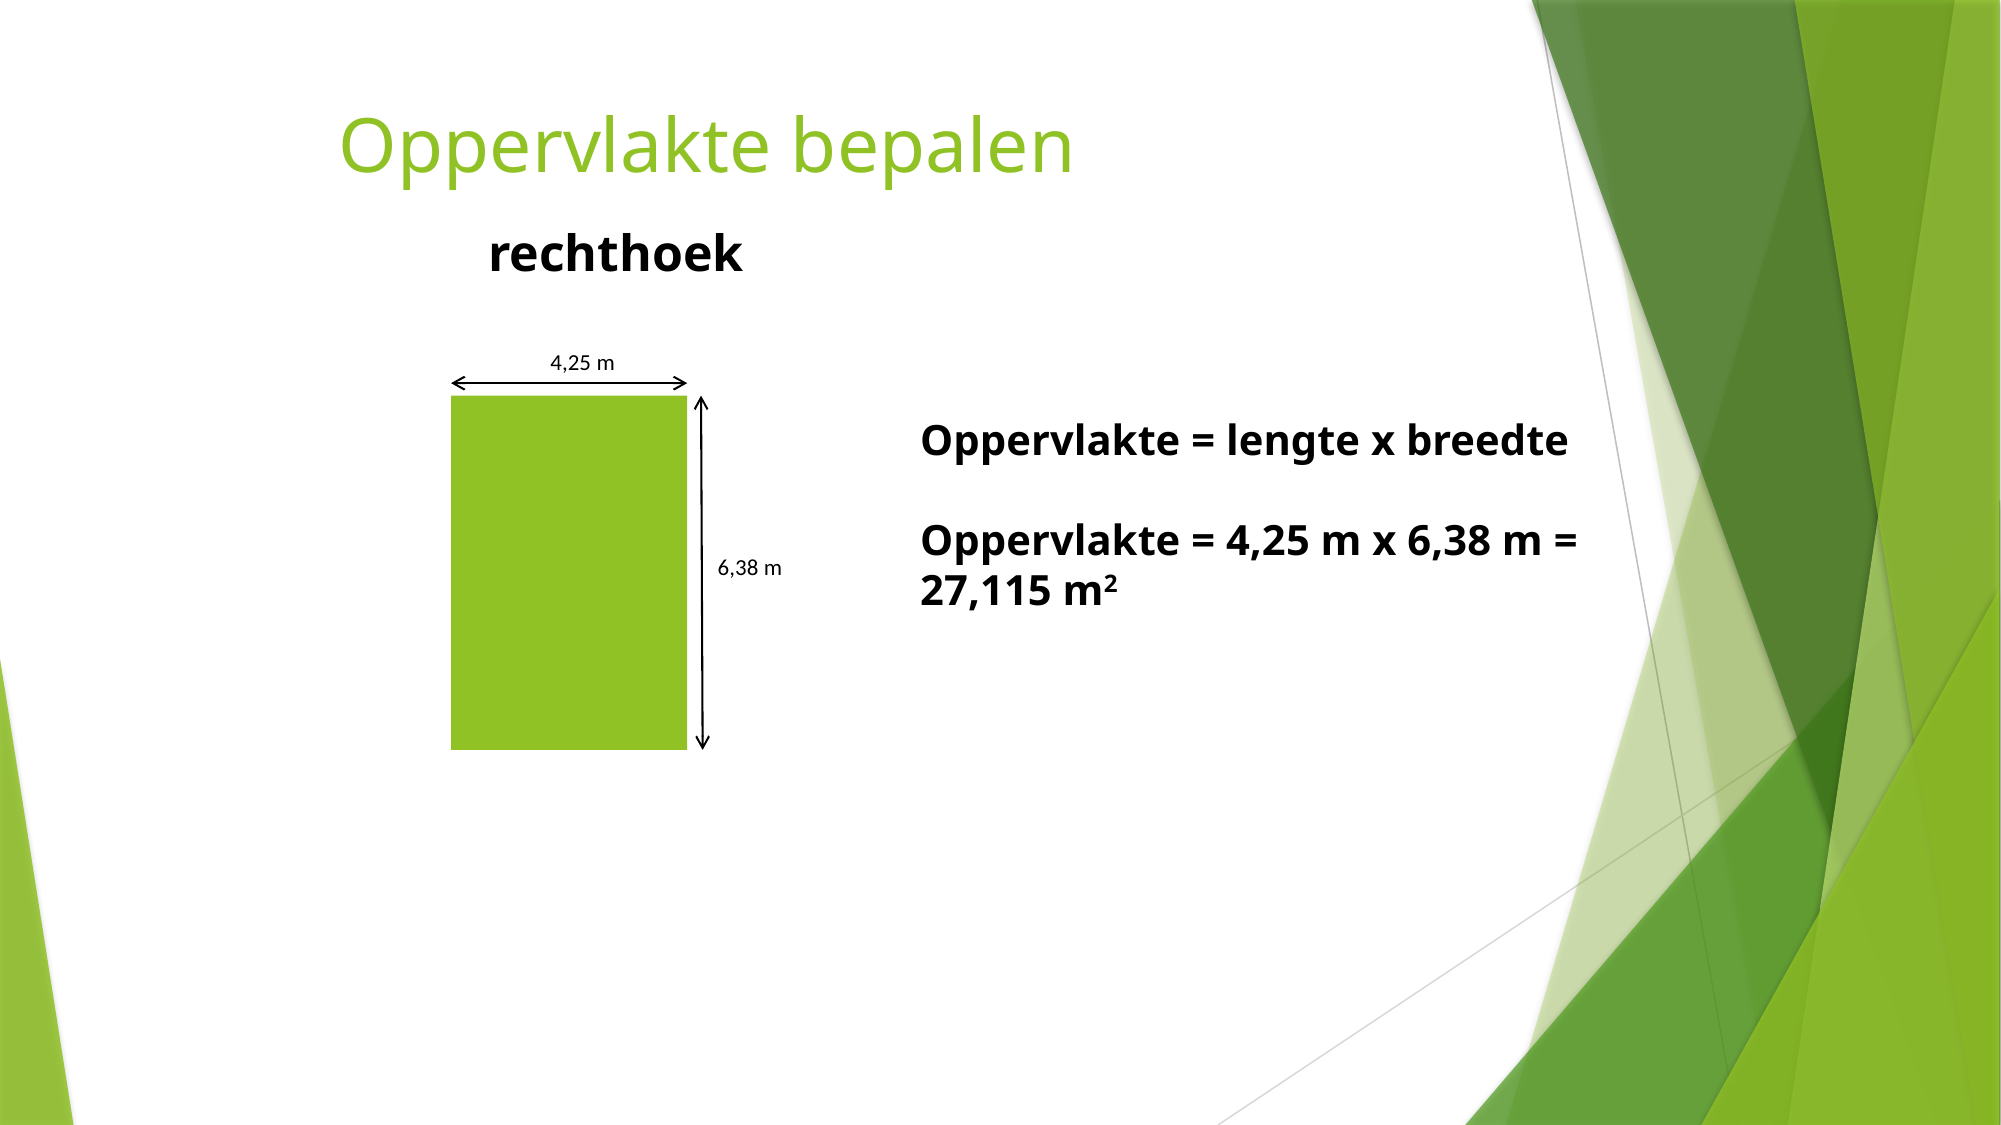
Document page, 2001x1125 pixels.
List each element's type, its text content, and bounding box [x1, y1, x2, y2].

text_box Oppervlakte = lengte x breedte Oppervlakte = 4,25 m x 6,38 m = 27,115 m2 [905, 406, 1709, 621]
text_box rechthoek [473, 214, 759, 289]
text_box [450, 335, 810, 751]
text_box Oppervlakte bepalen [324, 89, 1091, 195]
